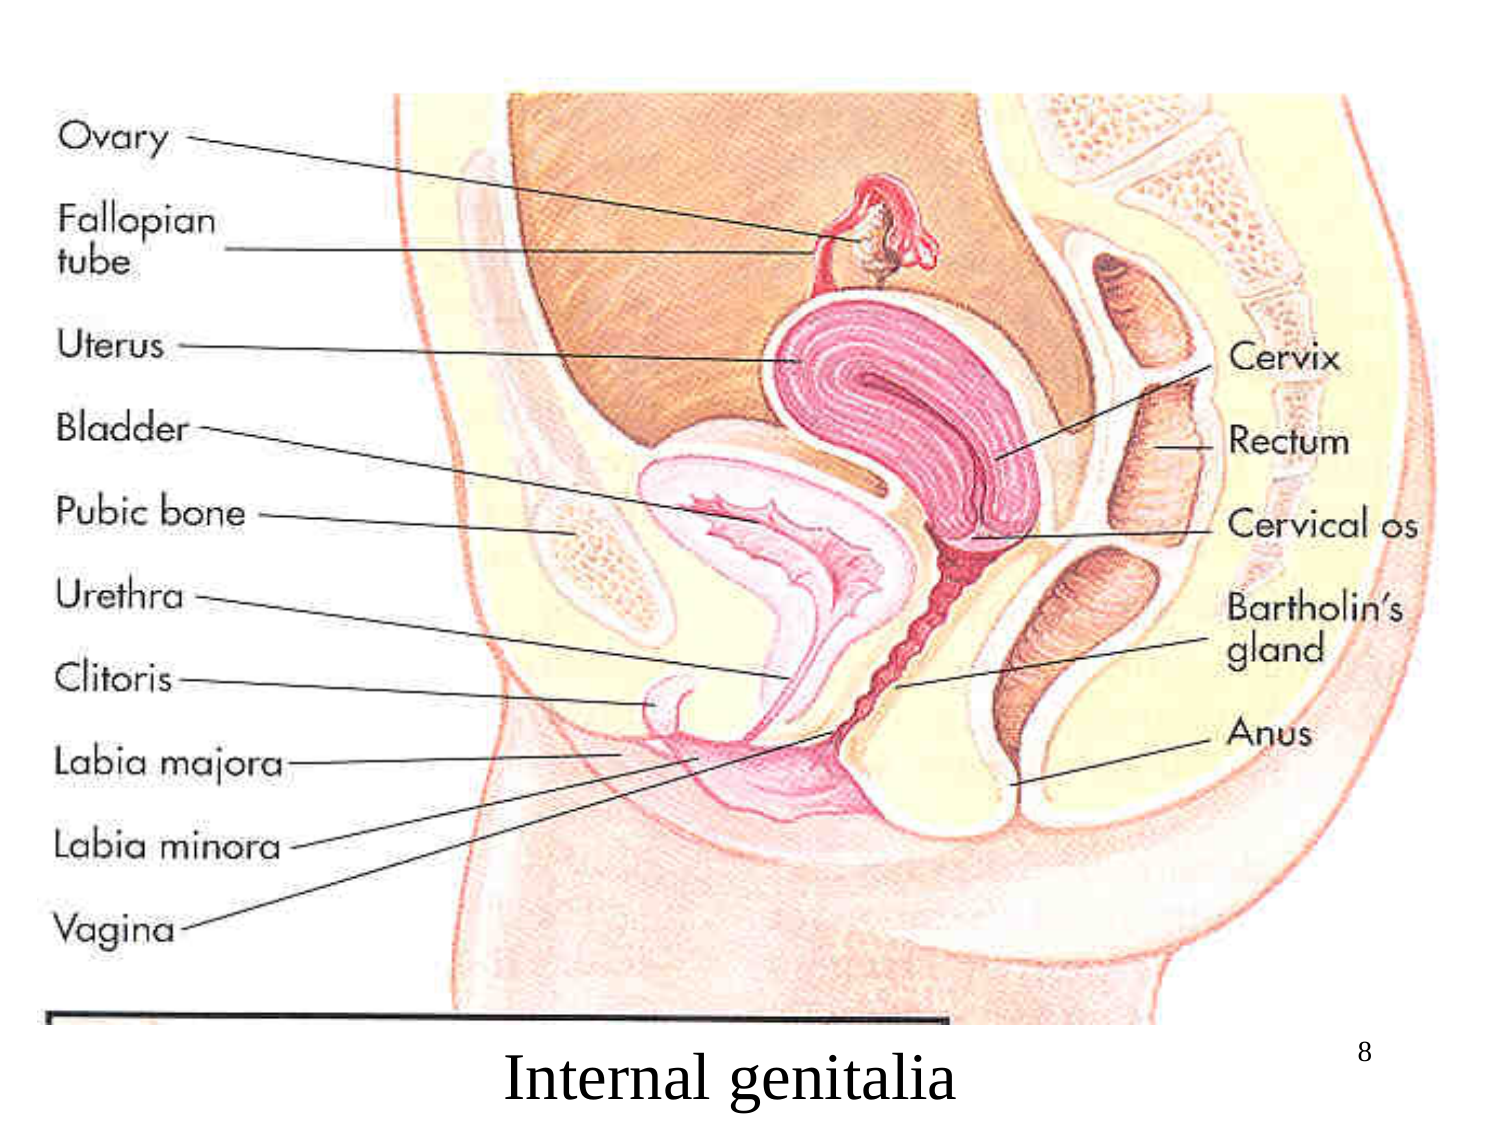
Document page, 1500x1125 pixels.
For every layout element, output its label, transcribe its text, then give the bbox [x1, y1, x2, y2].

slide_number 8 [1074, 1034, 1388, 1101]
footer Internal genitalia [87, 1034, 1074, 1101]
picture [37, 0, 1500, 1026]
